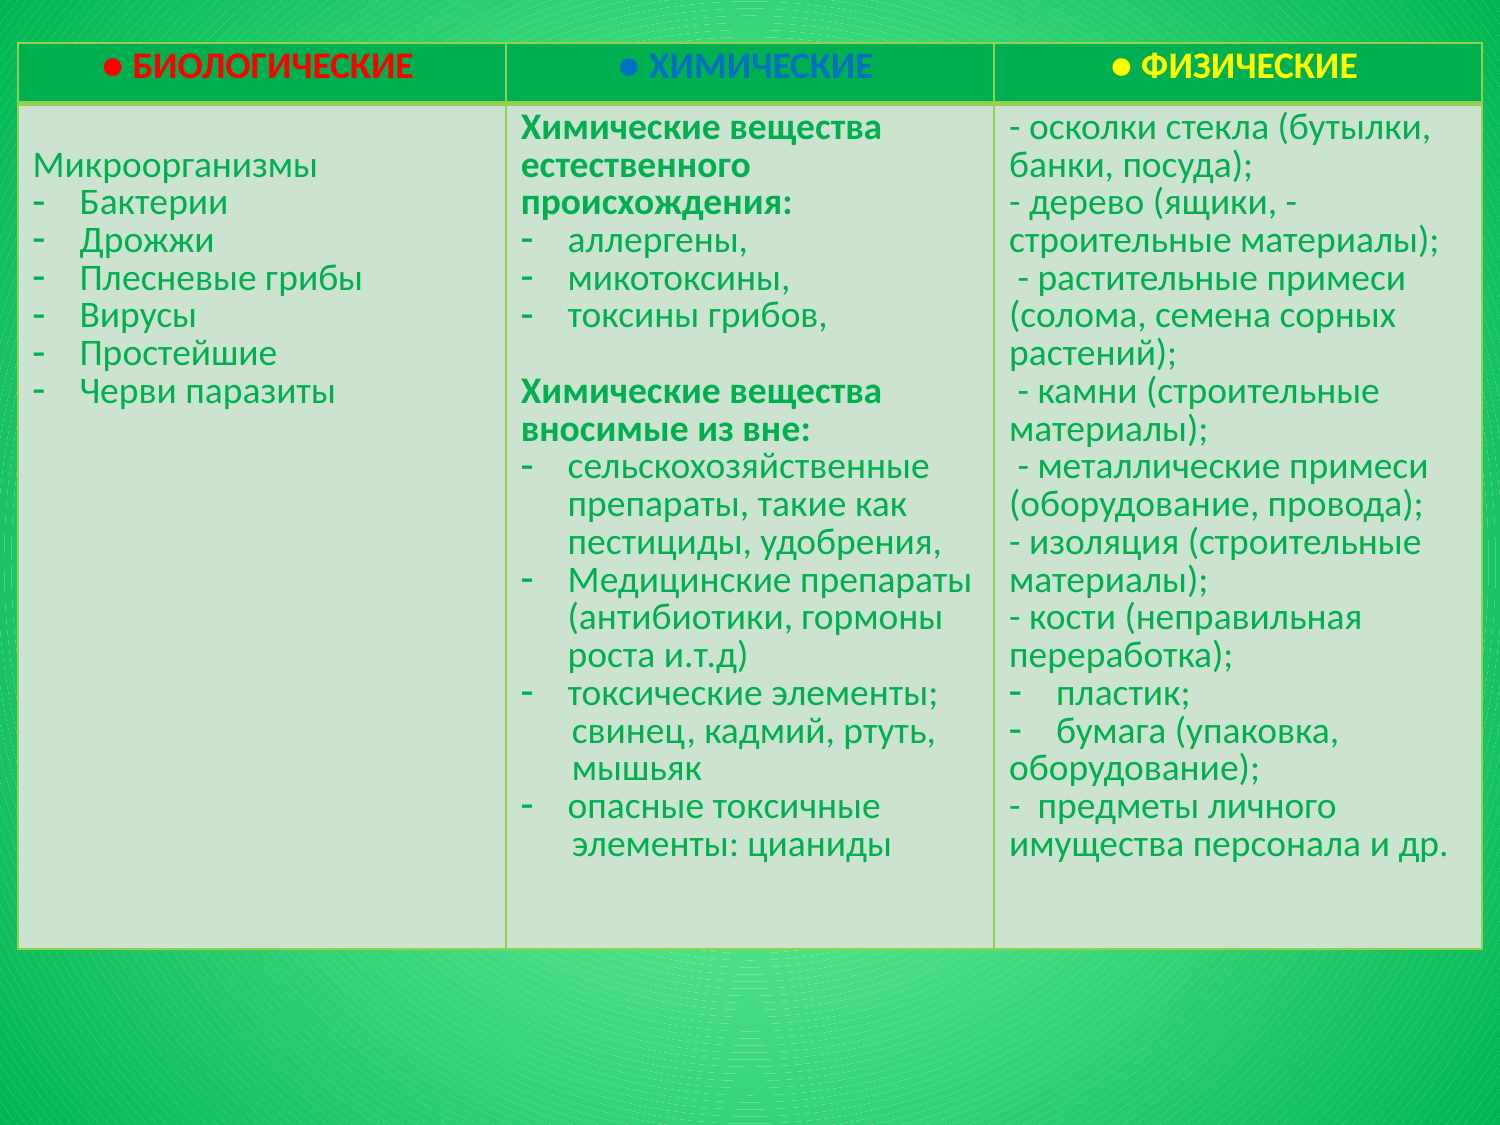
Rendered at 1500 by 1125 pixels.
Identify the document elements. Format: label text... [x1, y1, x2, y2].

table_cell - осколки стекла (бутылки, банки, посуда); - дерево (ящики, - строительные материалы); - растительные примеси (солома, семена сорных растений); - камни (строительные материалы); - металлические примеси (оборудование, провода); - изоляция (строительные материалы); - кости (неправильная переработка); пластик; бумага (упаковка, оборудование); - предметы личного имущества персонала и др. [995, 106, 1481, 948]
table_header ● БИОЛОГИЧЕСКИЕ [19, 44, 505, 101]
table_cell Химические вещества естественного происхождения: аллергены, микотоксины, токсины грибов, Химические вещества вносимые из вне: сельскохозяйственные препараты, такие как пестициды, удобрения, Медицинские препараты (антибиотики, гормоны роста и.т.д) токсические элементы; свинец, кадмий, ртуть, мышьяк опасные токсичные элементы: цианиды [507, 106, 993, 948]
table_header ● ХИМИЧЕСКИЕ [507, 44, 993, 101]
table_header ● ФИЗИЧЕСКИЕ [995, 44, 1481, 101]
table_cell Микроорганизмы Бактерии Дрожжи Плесневые грибы Вирусы Простейшие Черви паразиты [19, 106, 505, 948]
